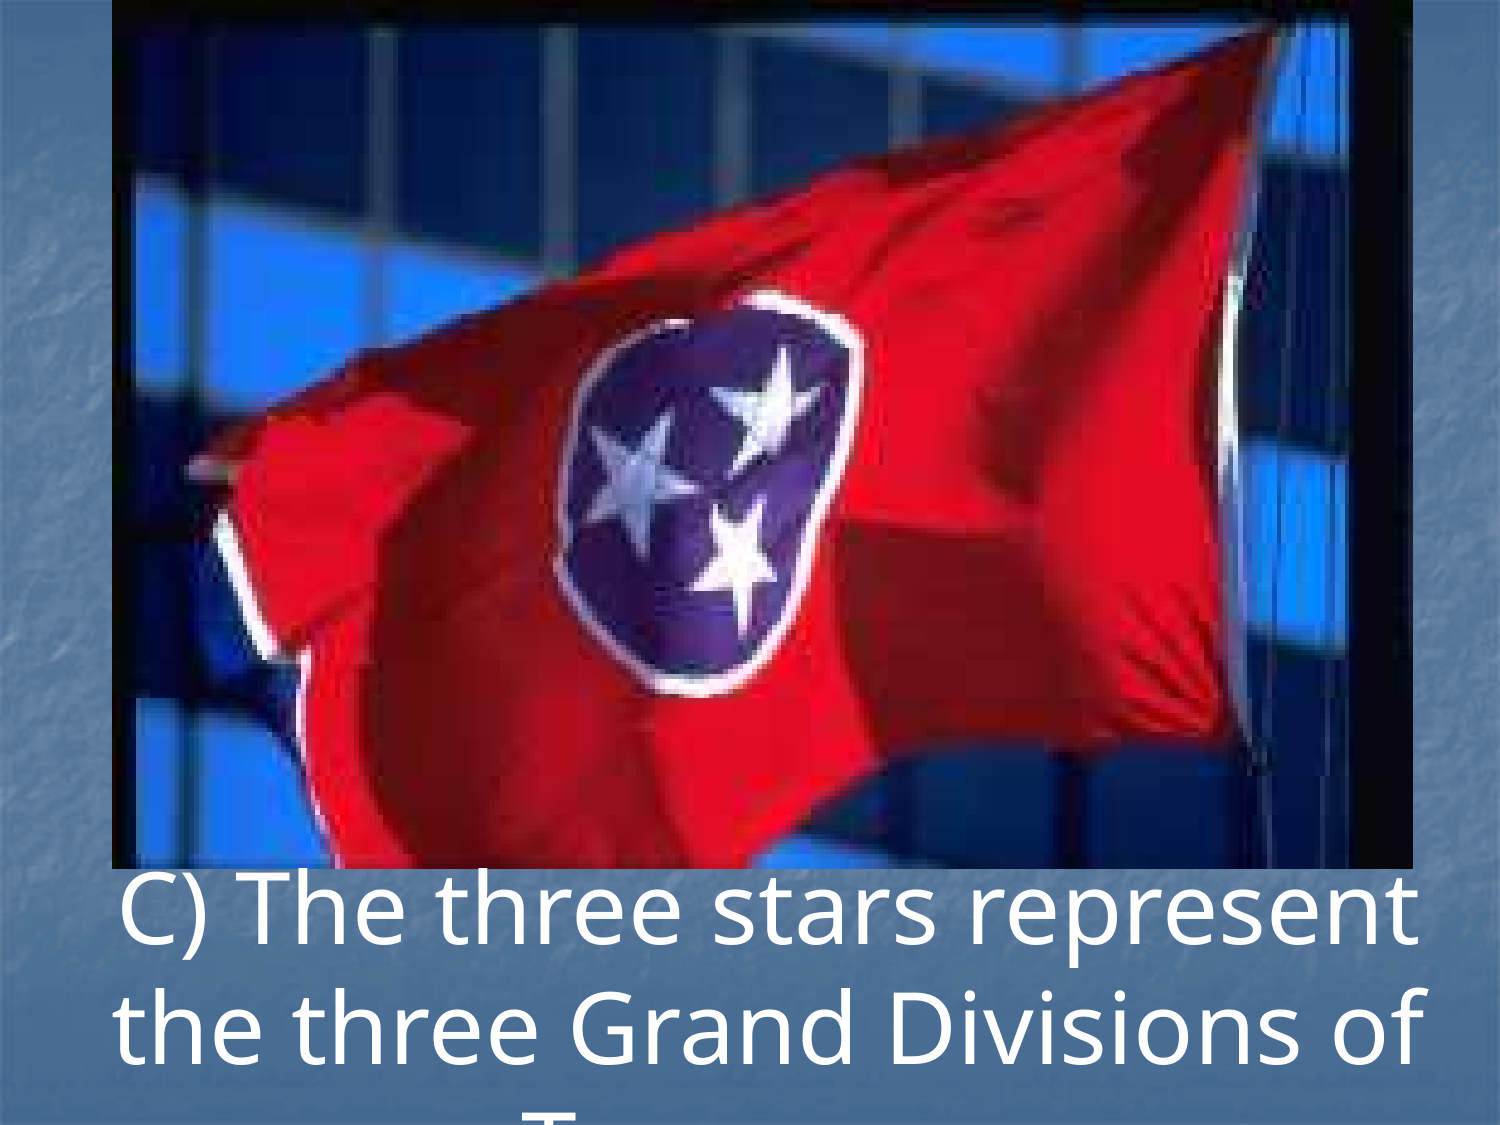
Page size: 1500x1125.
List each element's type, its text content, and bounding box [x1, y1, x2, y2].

picture [112, 0, 1413, 869]
text_box C) The three stars represent the three Grand Divisions of Tennessee [37, 837, 1500, 1125]
